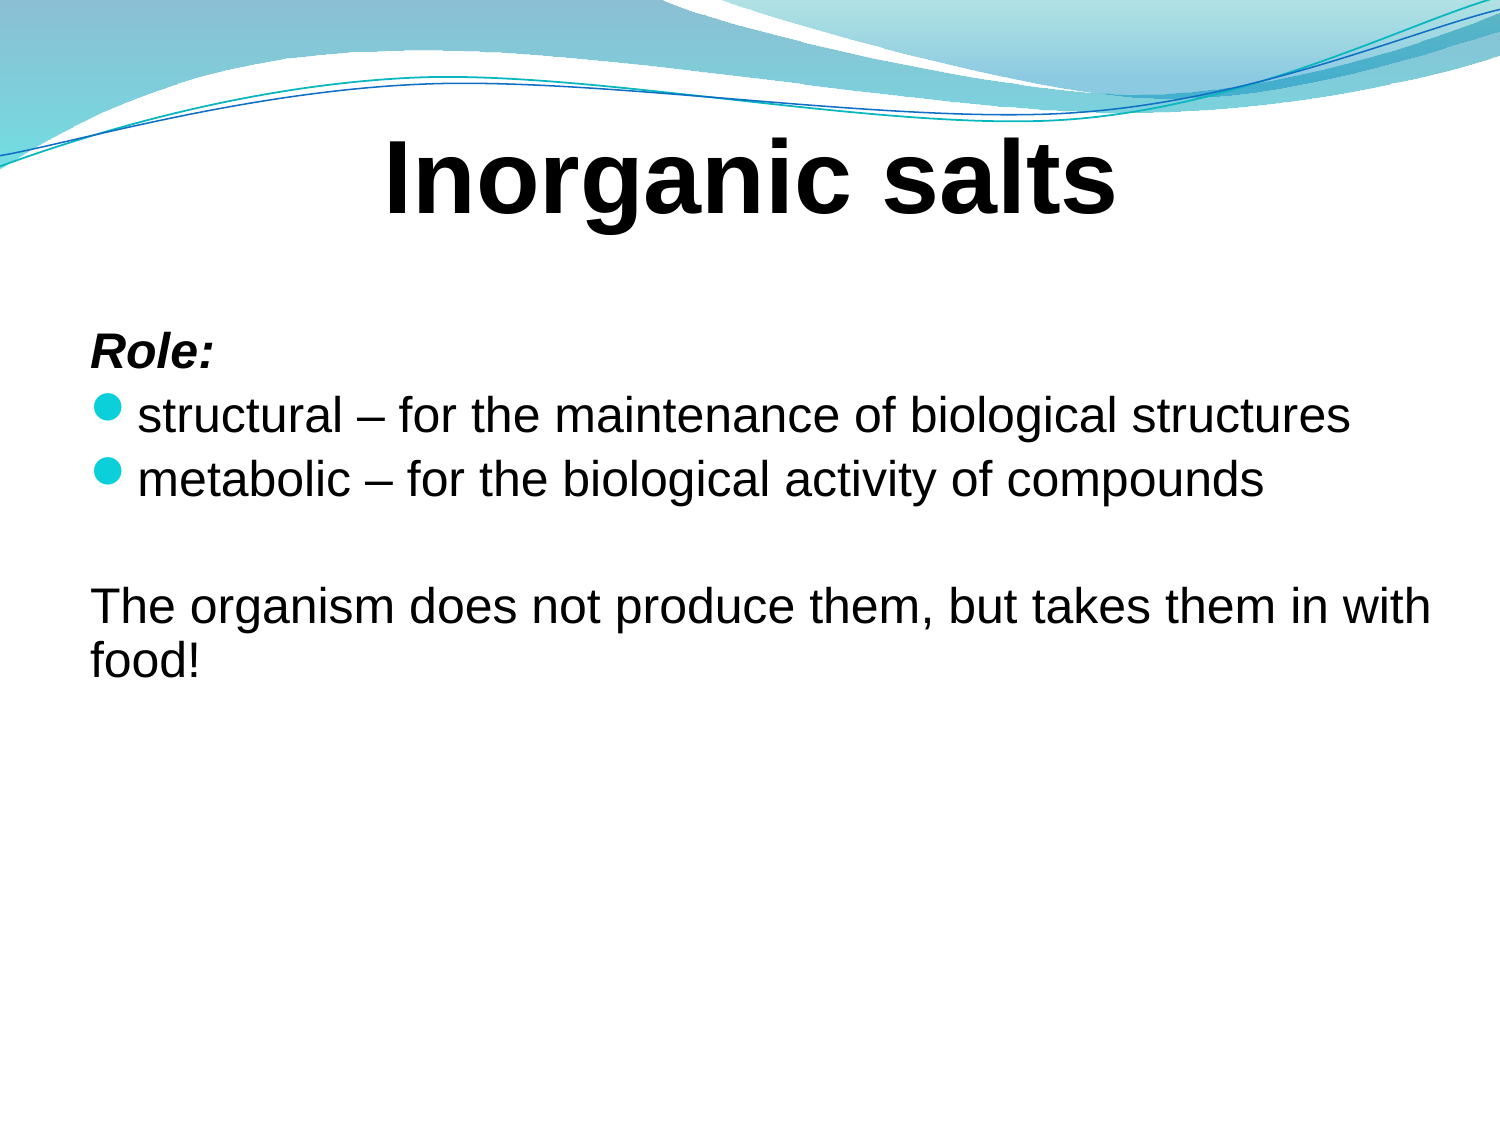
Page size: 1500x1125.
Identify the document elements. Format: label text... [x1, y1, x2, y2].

title Inorganic salts [76, 78, 1427, 266]
list Role: structural – for the maintenance of biological structures metabolic – for the biological activity of compounds The organism does not produce them, but takes them in with food! [75, 317, 1483, 1038]
